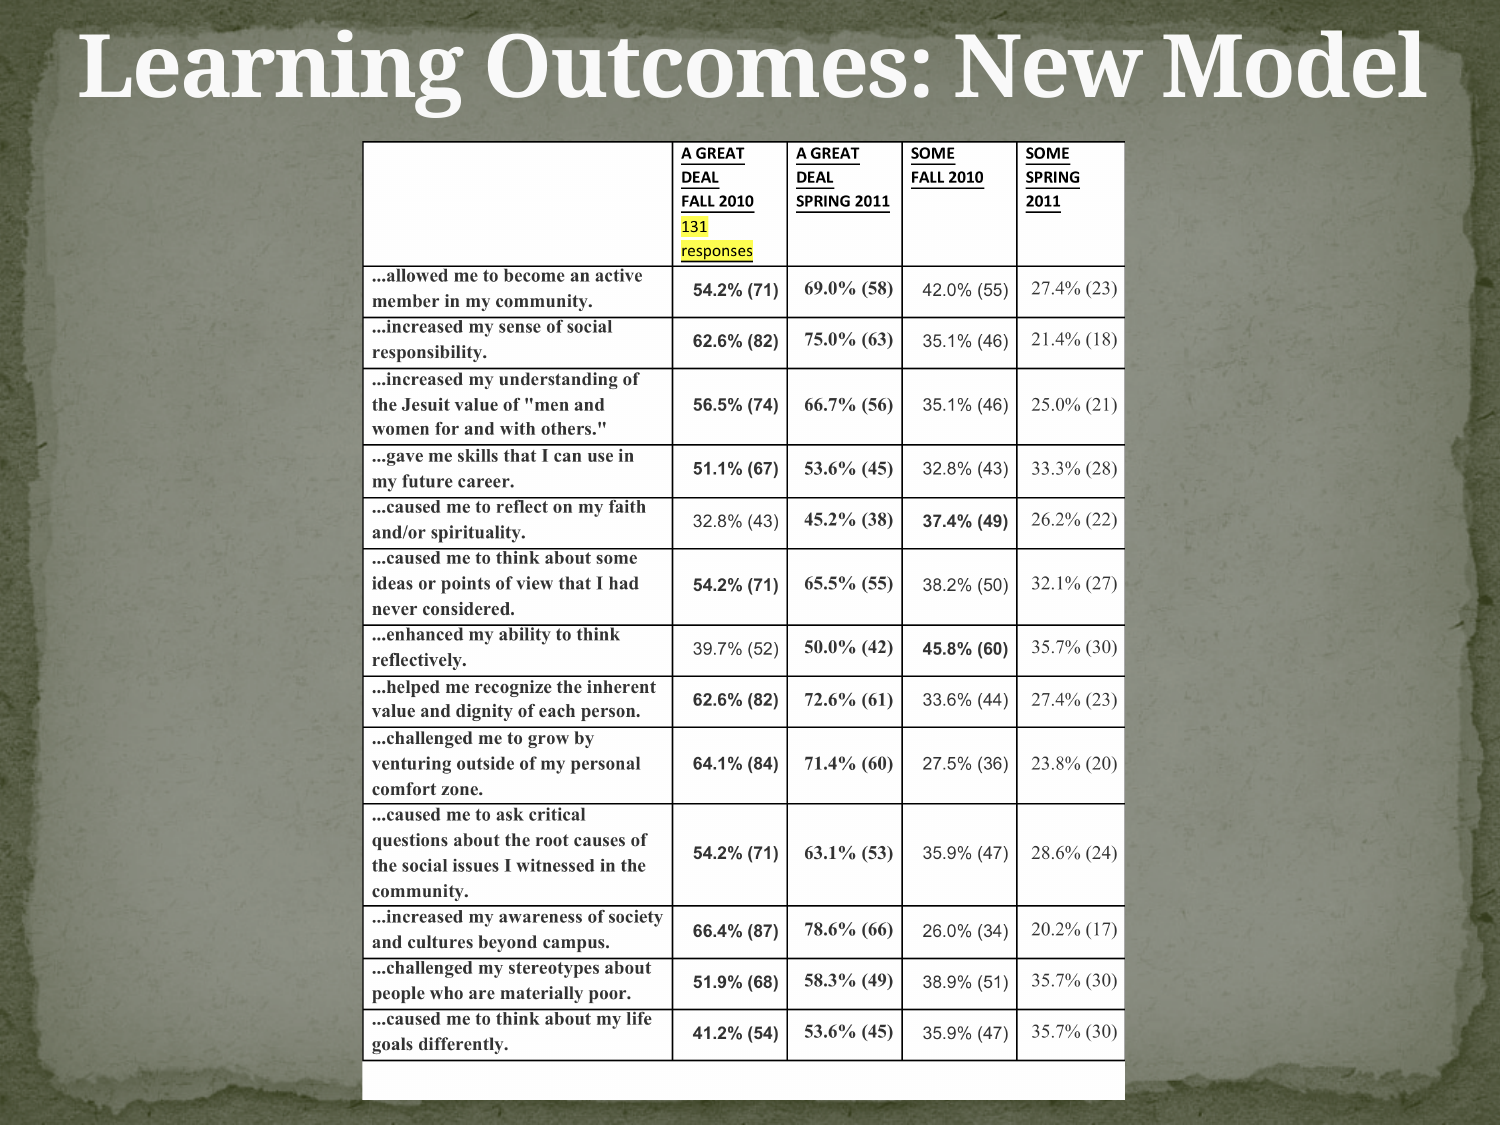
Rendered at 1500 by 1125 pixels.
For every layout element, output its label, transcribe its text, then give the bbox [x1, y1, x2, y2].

title Learning Outcomes: New Model [62, 0, 1450, 163]
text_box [365, 144, 1124, 1099]
